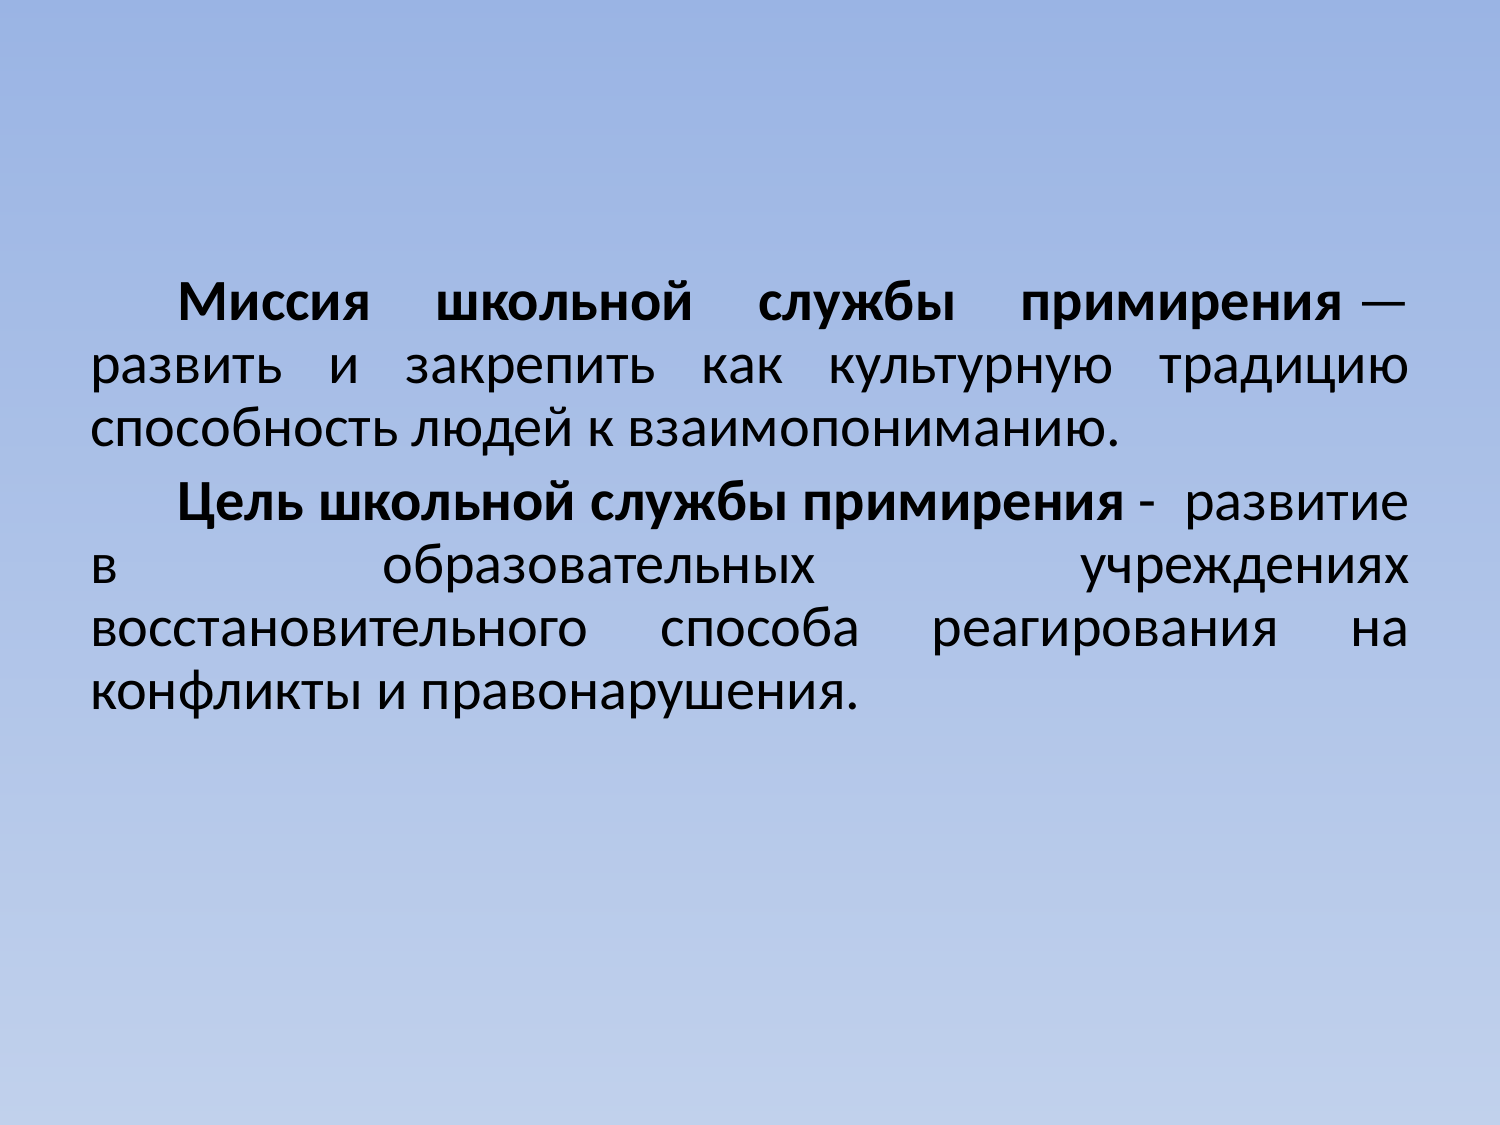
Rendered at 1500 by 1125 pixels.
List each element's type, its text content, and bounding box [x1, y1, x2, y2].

list Миссия школьной службы примирения — развить и закрепить как культурную традицию способность людей к взаимопониманию. Цель школьной службы примирения - развитие в образовательных учреждениях восстановительного способа реагирования на конфликты и правонарушения. [75, 262, 1425, 776]
